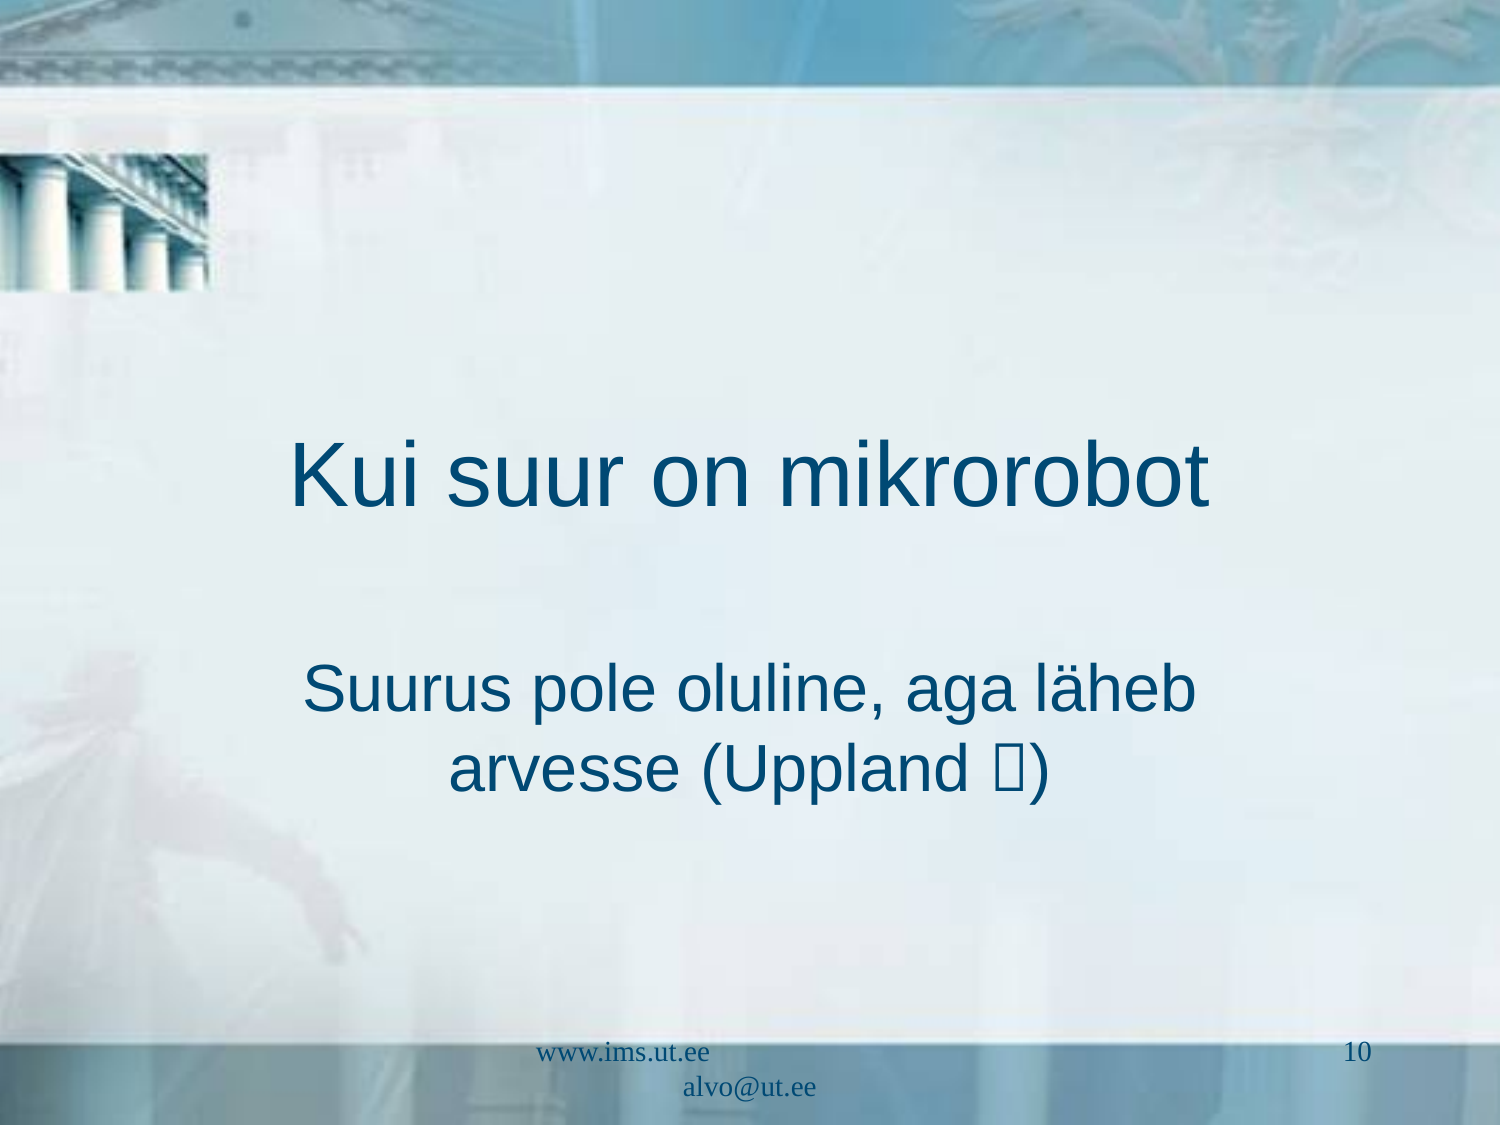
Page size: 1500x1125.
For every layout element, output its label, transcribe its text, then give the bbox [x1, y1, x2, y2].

picture [0, 0, 1500, 1125]
footer www.ims.ut.ee alvo@ut.ee [512, 1024, 988, 1101]
subtitle Suurus pole oluline, aga läheb arvesse (Uppland ) [224, 637, 1276, 926]
title Kui suur on mikrorobot [112, 349, 1388, 591]
slide_number 10 [1074, 1024, 1388, 1101]
